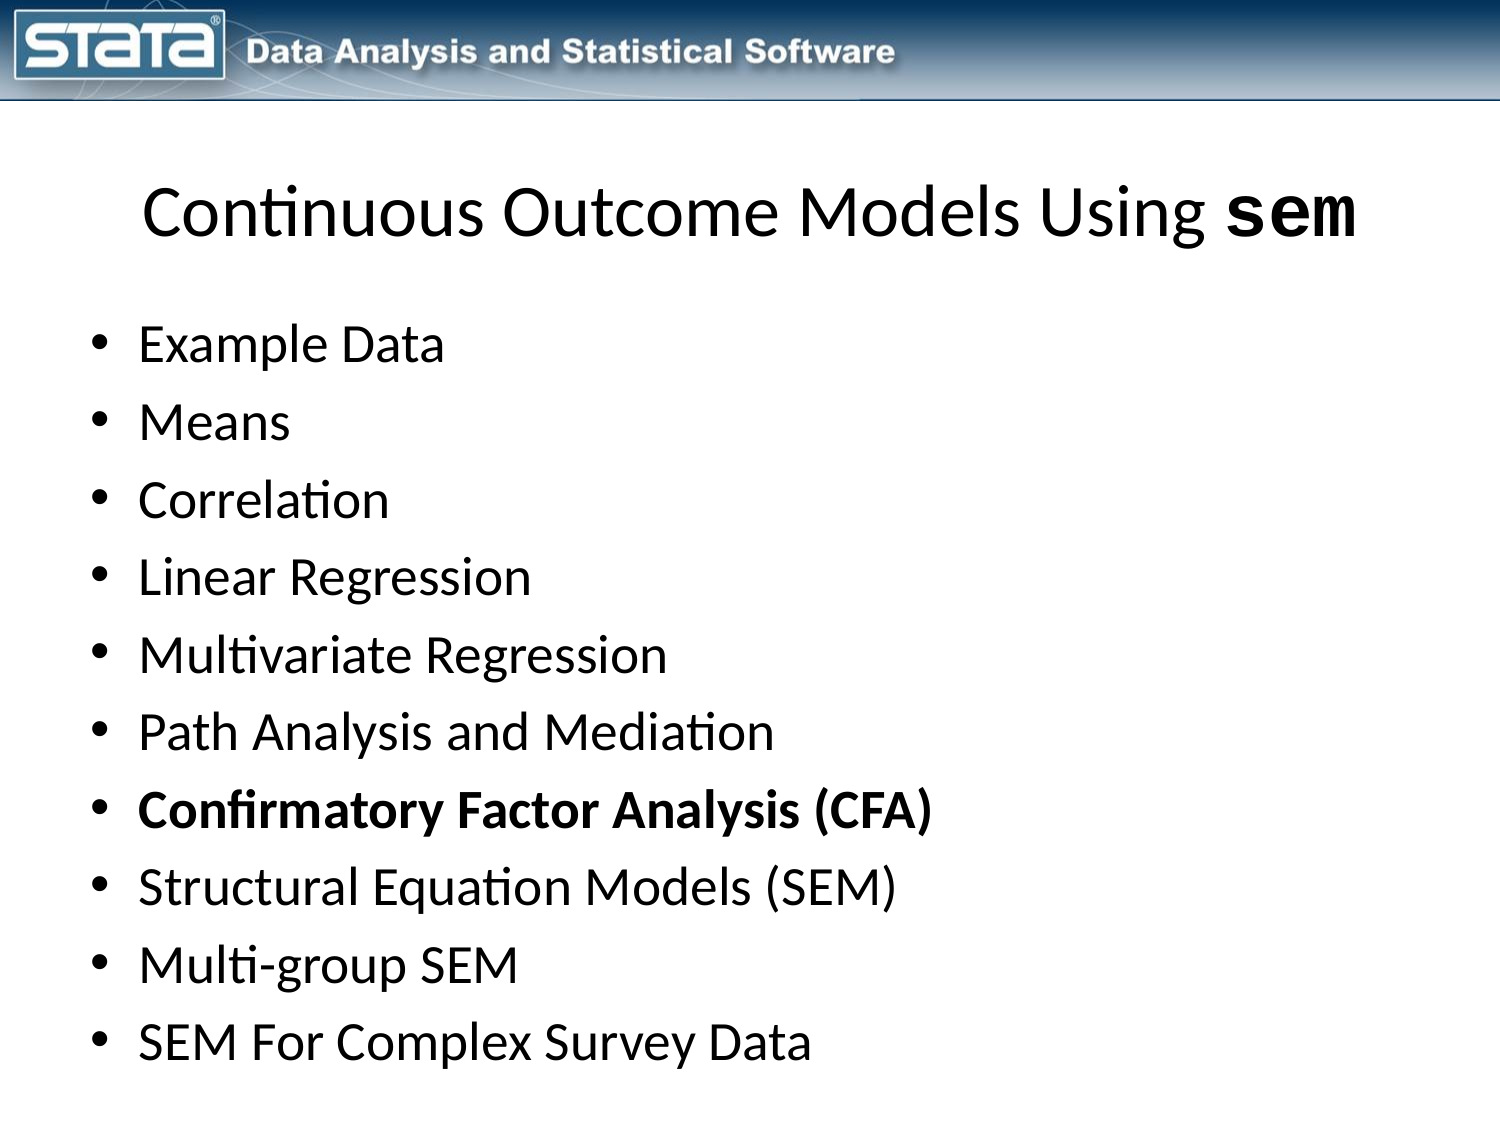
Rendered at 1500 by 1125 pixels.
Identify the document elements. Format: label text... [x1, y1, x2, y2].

picture [0, 0, 1500, 101]
title Continuous Outcome Models Using sem [0, 125, 1500, 288]
list Example Data Means Correlation Linear Regression Multivariate Regression Path Analysis and Mediation Confirmatory Factor Analysis (CFA) Structural Equation Models (SEM) Multi-group SEM SEM For Complex Survey Data [75, 299, 1425, 1088]
